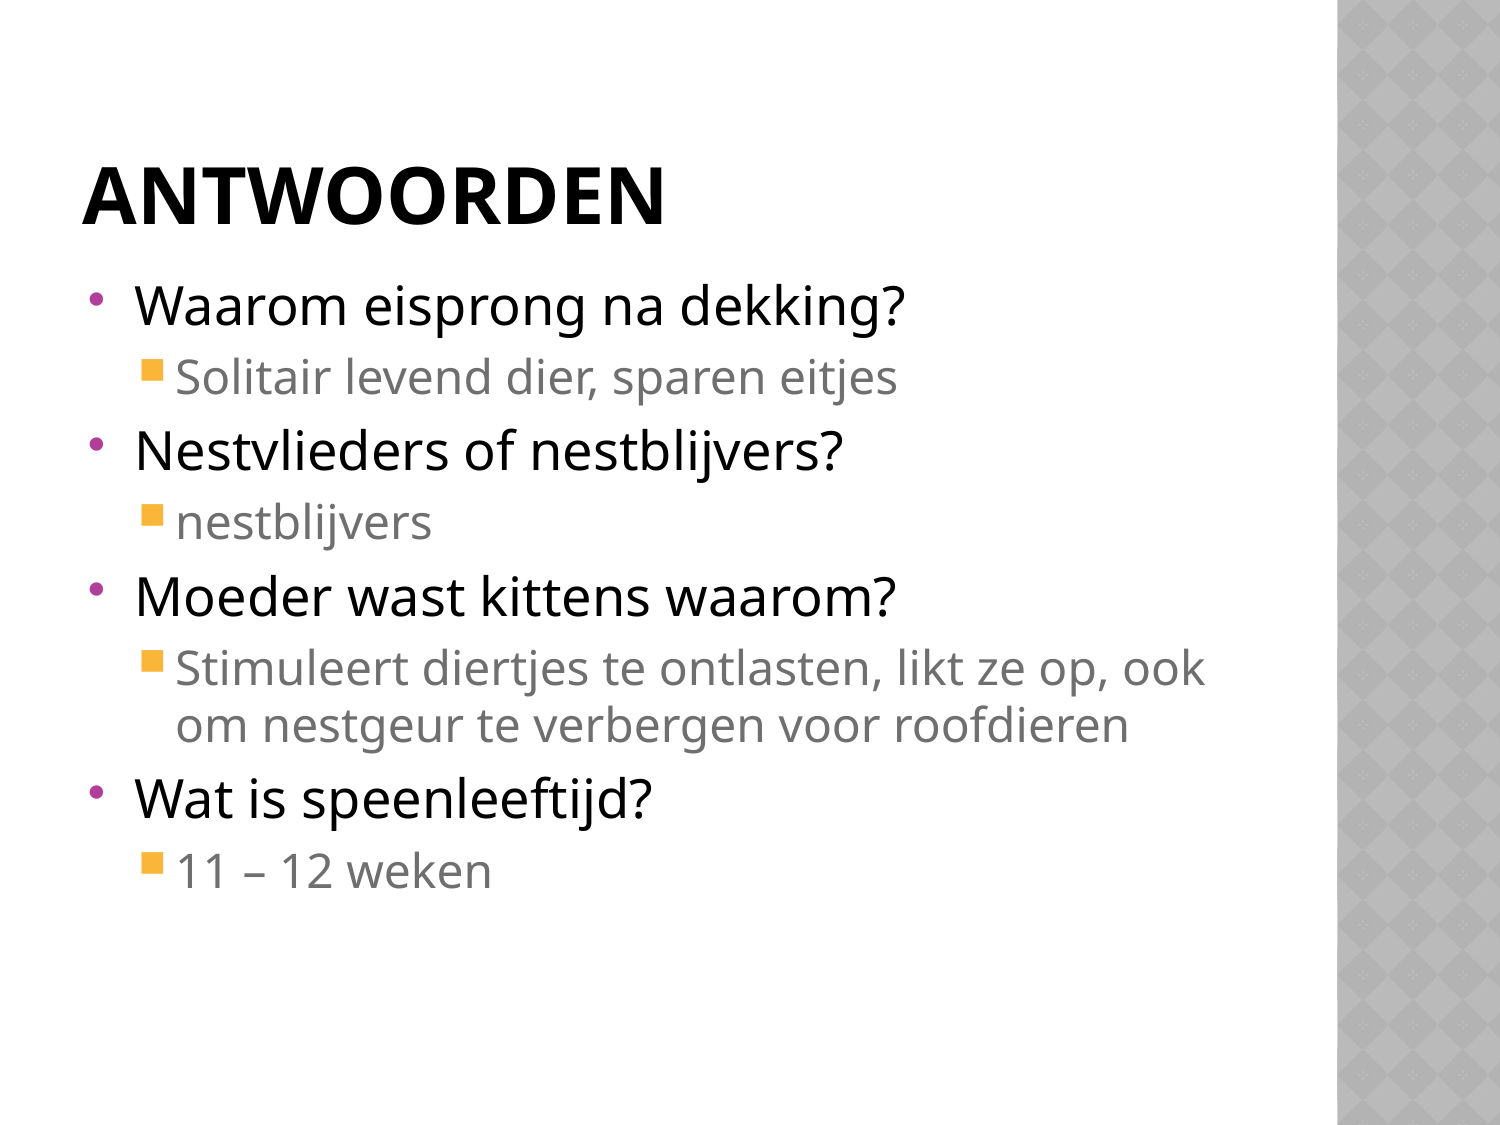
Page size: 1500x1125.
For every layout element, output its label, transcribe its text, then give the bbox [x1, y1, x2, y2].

list Waarom eisprong na dekking? Solitair levend dier, sparen eitjes Nestvlieders of nestblijvers? nestblijvers Moeder wast kittens waarom? Stimuleert diertjes te ontlasten, likt ze op, ook om nestgeur te verbergen voor roofdieren Wat is speenleeftijd? 11 – 12 weken [75, 264, 1263, 1059]
title Antwoorden [75, 52, 1263, 240]
